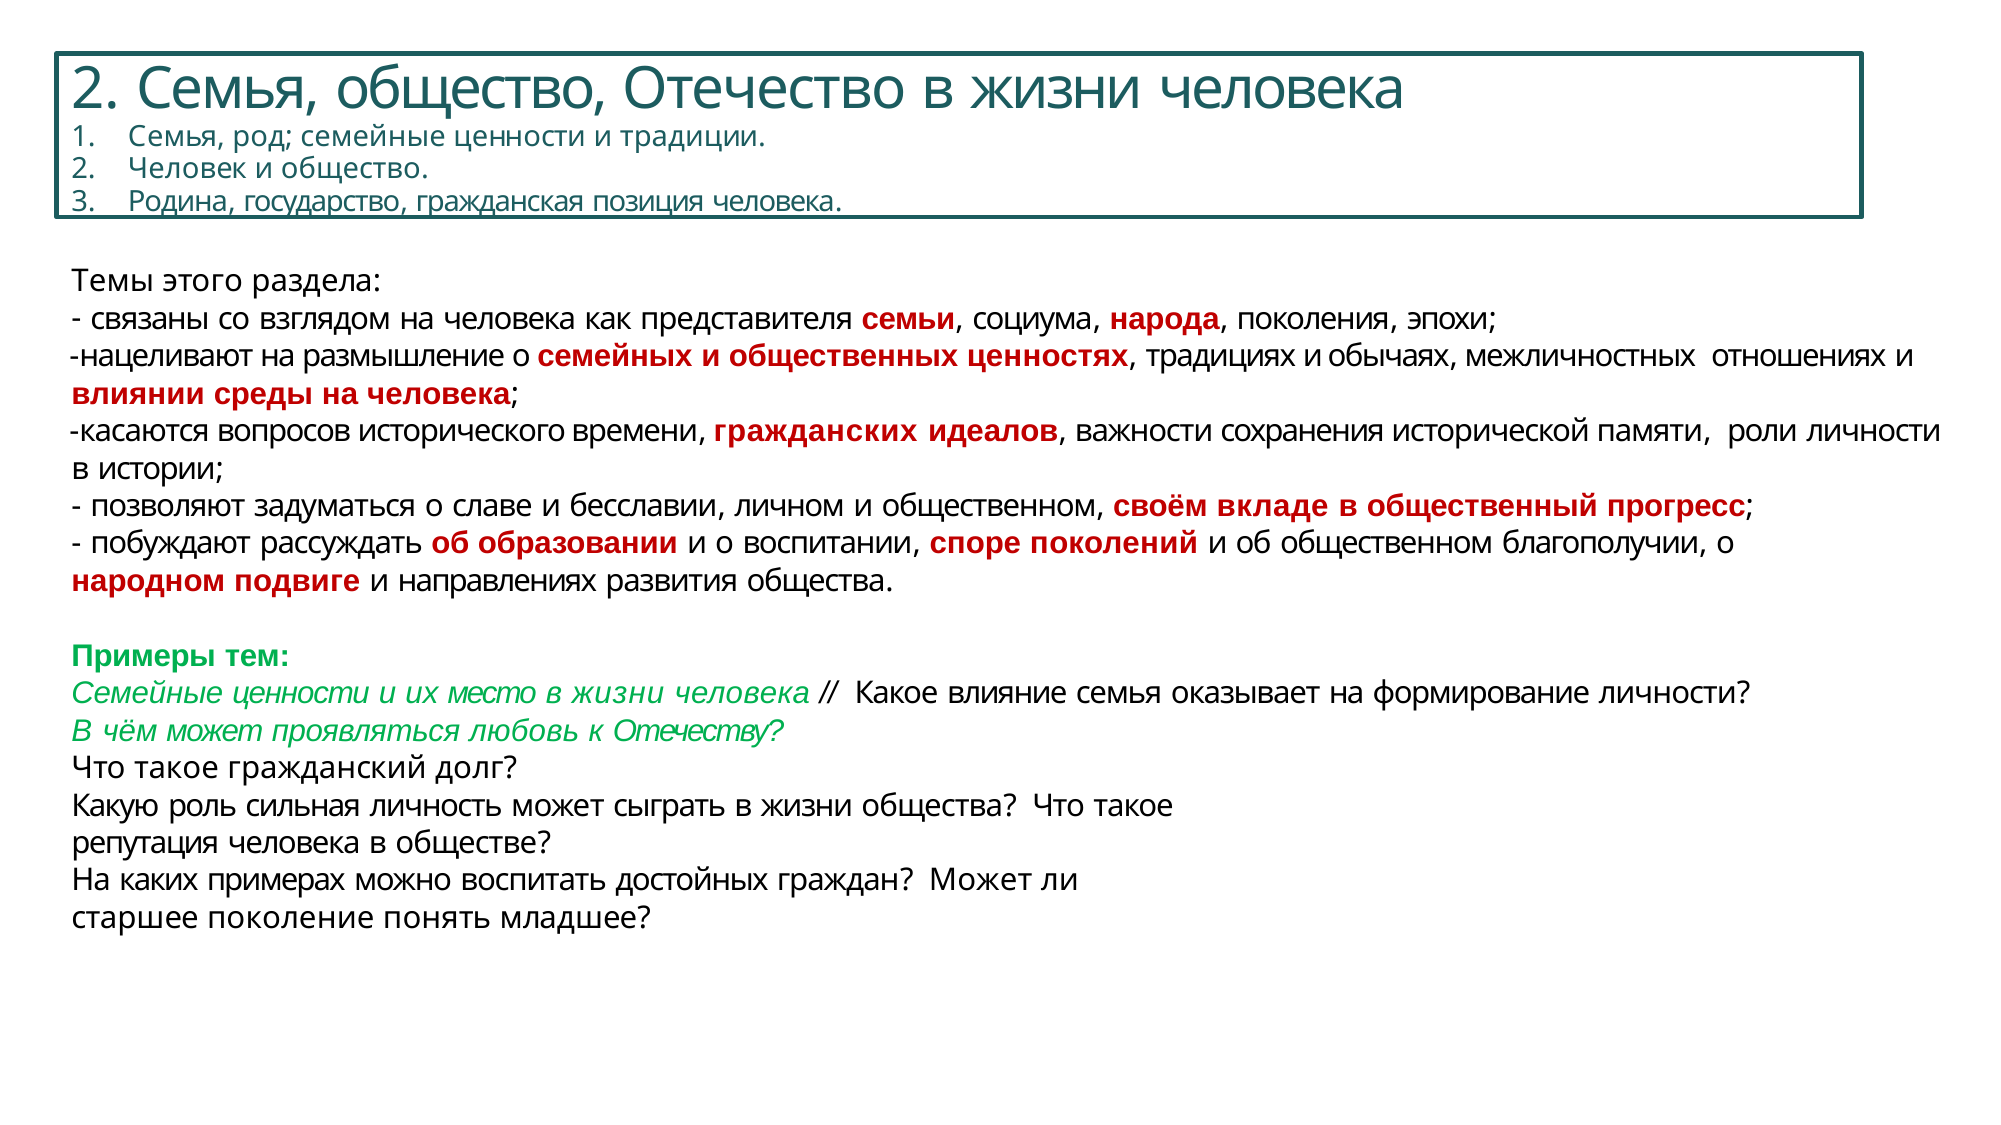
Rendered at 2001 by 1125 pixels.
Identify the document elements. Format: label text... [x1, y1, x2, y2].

text_box Семья, общество, Отечество в жизни человека Семья, род; семейные ценности и традиции. Человек и общество. Родина, государство, гражданская позиция человека. [56, 53, 1862, 217]
text_box Темы этого раздела: связаны со взглядом на человека как представителя семьи, социума, народа, поколения, эпохи; нацеливают на размышление о семейных и общественных ценностях, традициях и обычаях, межличностных отношениях и влиянии среды на человека; касаются вопросов исторического времени, гражданских идеалов, важности сохранения исторической памяти, роли личности в истории; позволяют задуматься о славе и бесславии, личном и общественном, своём вкладе в общественный прогресс; побуждают рассуждать об образовании и о воспитании, споре поколений и об общественном благополучии, о народном подвиге и направлениях развития общества. Примеры тем: Семейные ценности и их место в жизни человека // Какое влияние семья оказывает на формирование личности? В чём может проявляться любовь к Отечеству? Что такое гражданский долг? Какую роль сильная личность может сыграть в жизни общества? Что такое репутация человека в обществе? На каких примерах можно воспитать достойных граждан? Может ли старшее поколение понять младшее? [69, 258, 1963, 935]
